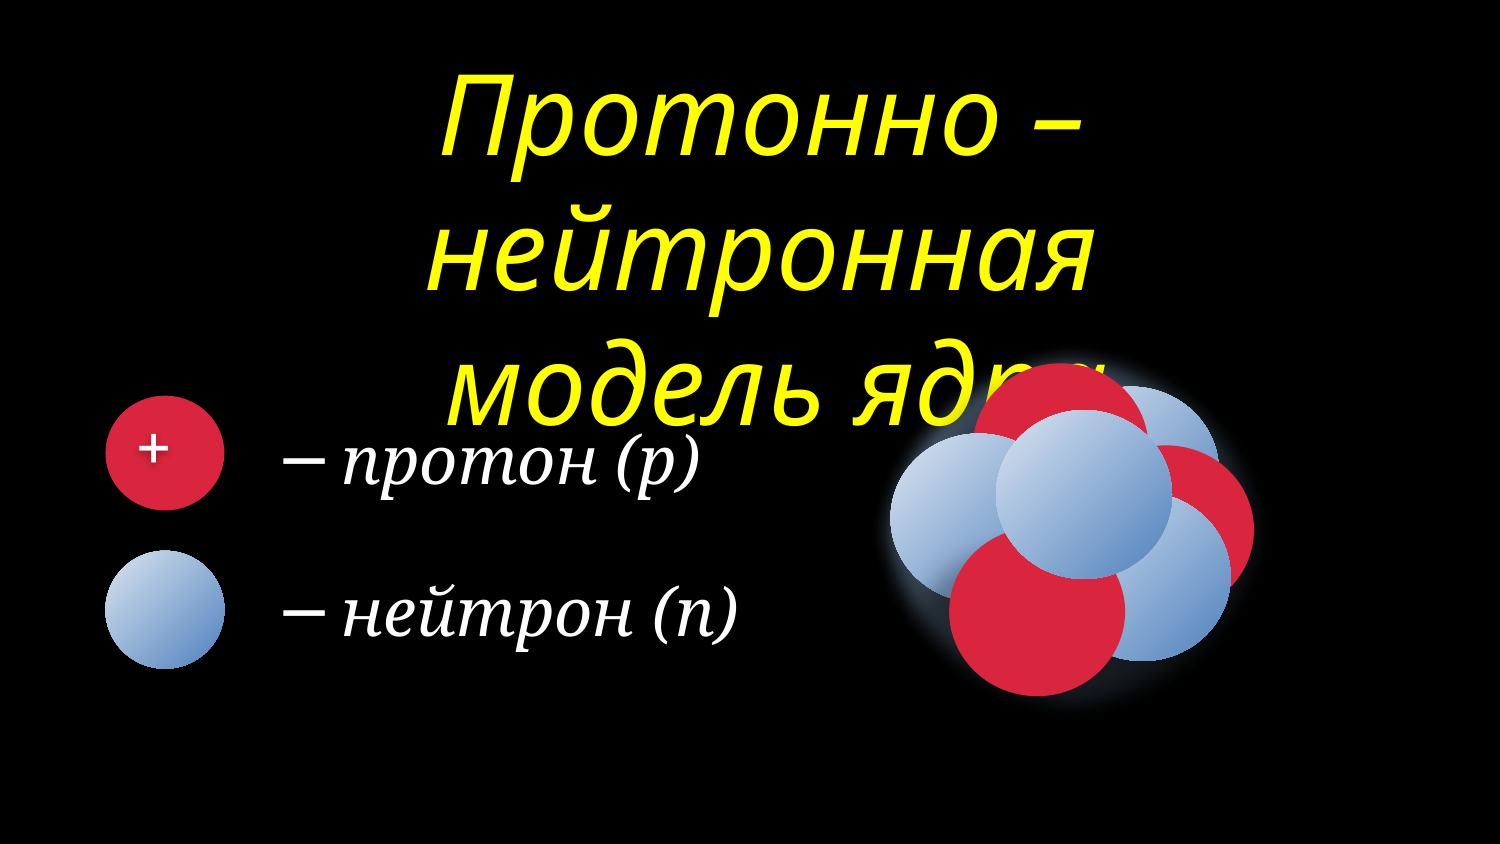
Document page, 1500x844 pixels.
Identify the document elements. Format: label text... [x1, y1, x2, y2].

text_box Протонно – нейтронная модель ядра [105, 35, 1418, 455]
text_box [105, 395, 225, 511]
text_box ─ протон (p) [269, 455, 739, 505]
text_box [890, 363, 1255, 697]
text_box [105, 550, 225, 669]
text_box ─ нейтрон (n) [269, 562, 762, 658]
